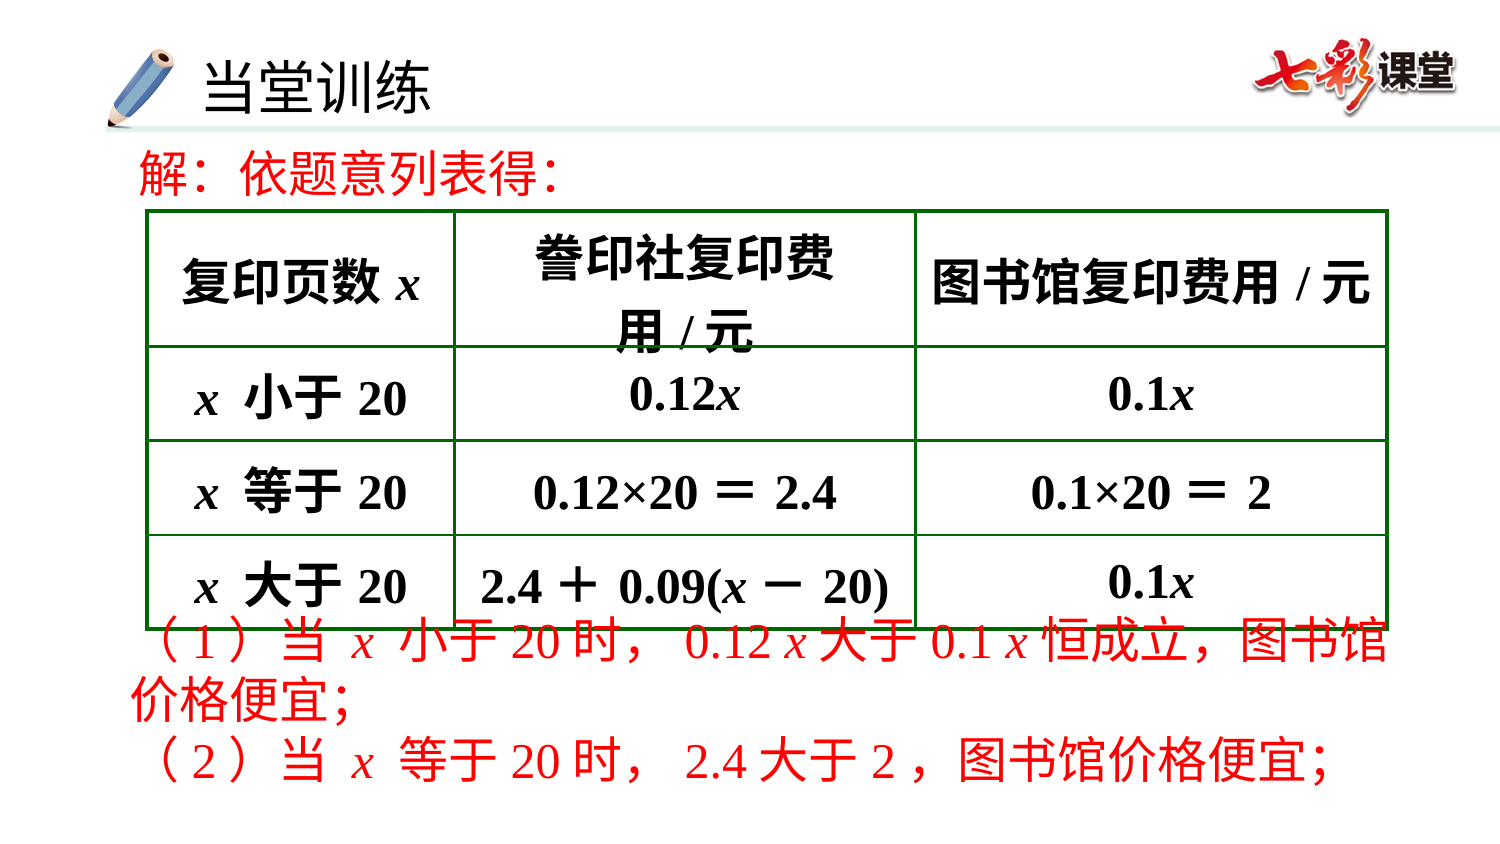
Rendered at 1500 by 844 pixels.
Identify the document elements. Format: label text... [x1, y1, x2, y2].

table_cell x 小于20 [149, 348, 453, 439]
table_cell 0.12x [456, 348, 914, 439]
picture [100, 32, 181, 146]
table_cell 0.1x [917, 536, 1385, 600]
table_header 复印页数x [149, 213, 453, 345]
table_header 图书馆复印费用/元 [917, 213, 1385, 345]
table_cell 0.1×20＝2 [917, 442, 1385, 534]
picture [1249, 32, 1461, 118]
table_cell x 等于20 [149, 442, 453, 534]
table_cell x 大于20 [149, 536, 453, 600]
table_header 誊印社复印费用/元 [456, 213, 914, 345]
text_box （1）当 x 小于20时，0.12 x大于0.1 x恒成立，图书馆价格便宜； （2）当 x 等于20时，2.4大于2，图书馆价格便宜； [114, 600, 1420, 796]
table_cell 2.4＋0.09(x－20) [456, 536, 914, 600]
table_cell 0.12×20＝2.4 [456, 442, 914, 534]
table_cell 0.1x [917, 348, 1385, 439]
text_box 解：依题意列表得： [123, 135, 809, 211]
